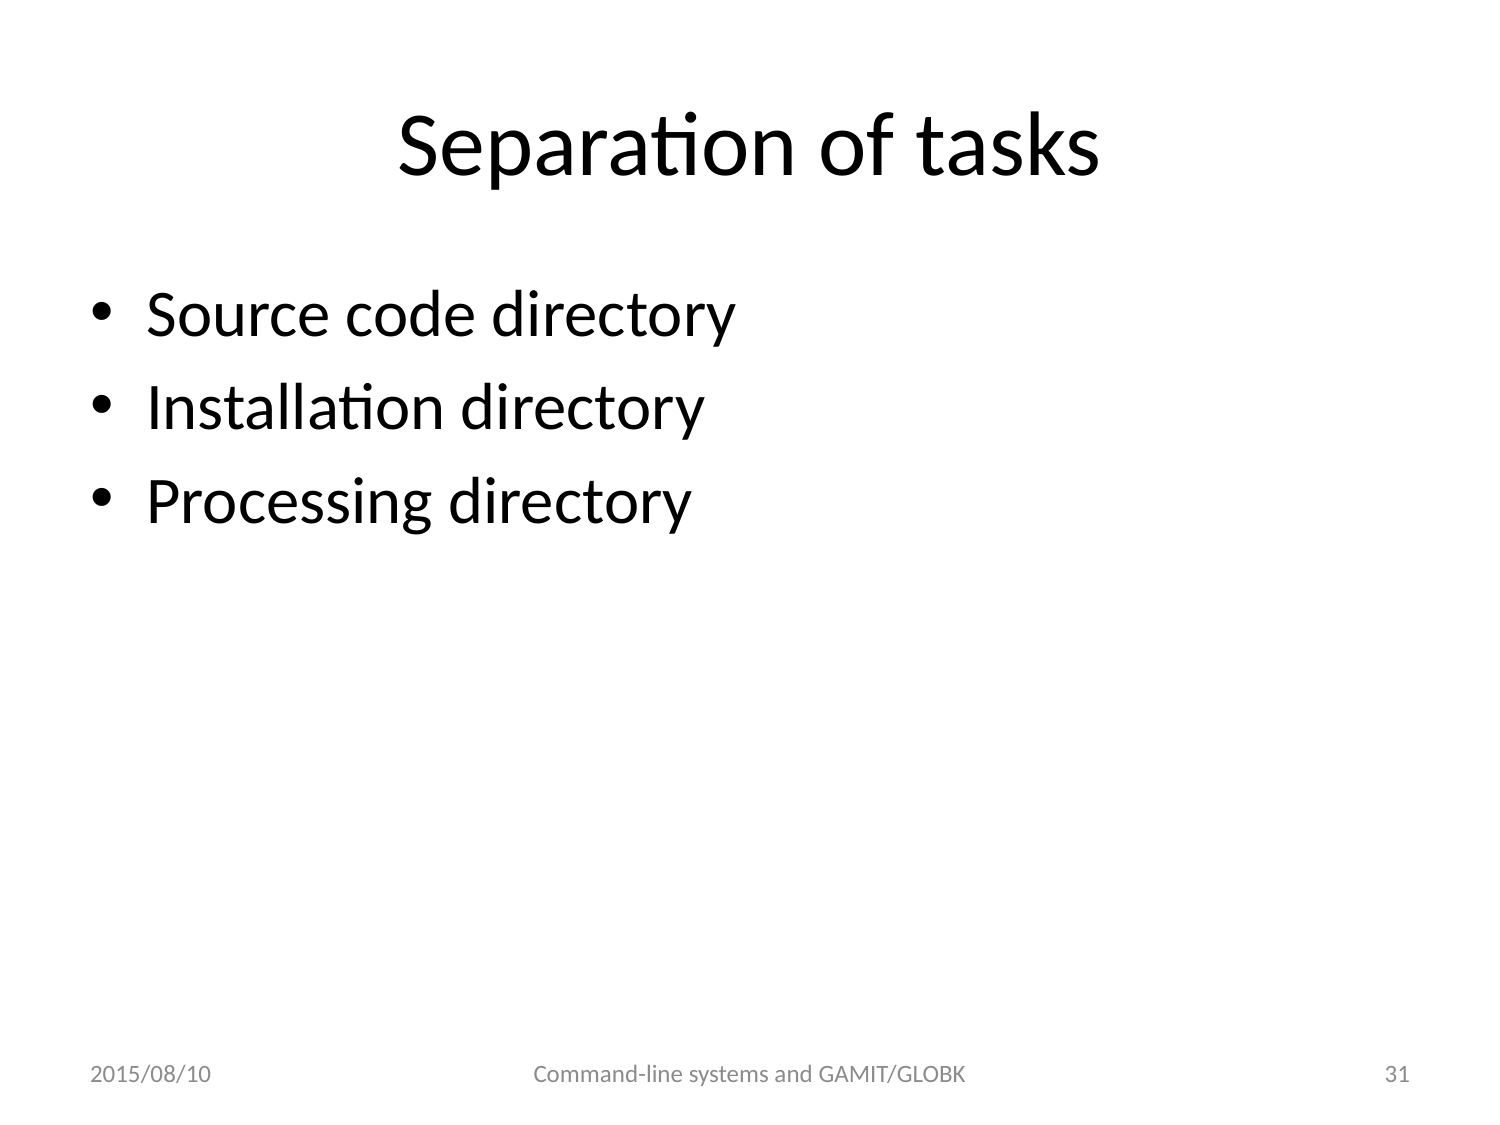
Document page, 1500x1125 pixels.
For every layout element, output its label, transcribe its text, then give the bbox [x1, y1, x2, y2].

footer Command-line systems and GAMIT/GLOBK [512, 1042, 988, 1103]
slide_number 31 [1074, 1042, 1425, 1103]
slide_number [75, 1042, 425, 1103]
title Separation of tasks [75, 45, 1425, 233]
list Source code directory Installation directory Processing directory [75, 262, 1425, 1005]
